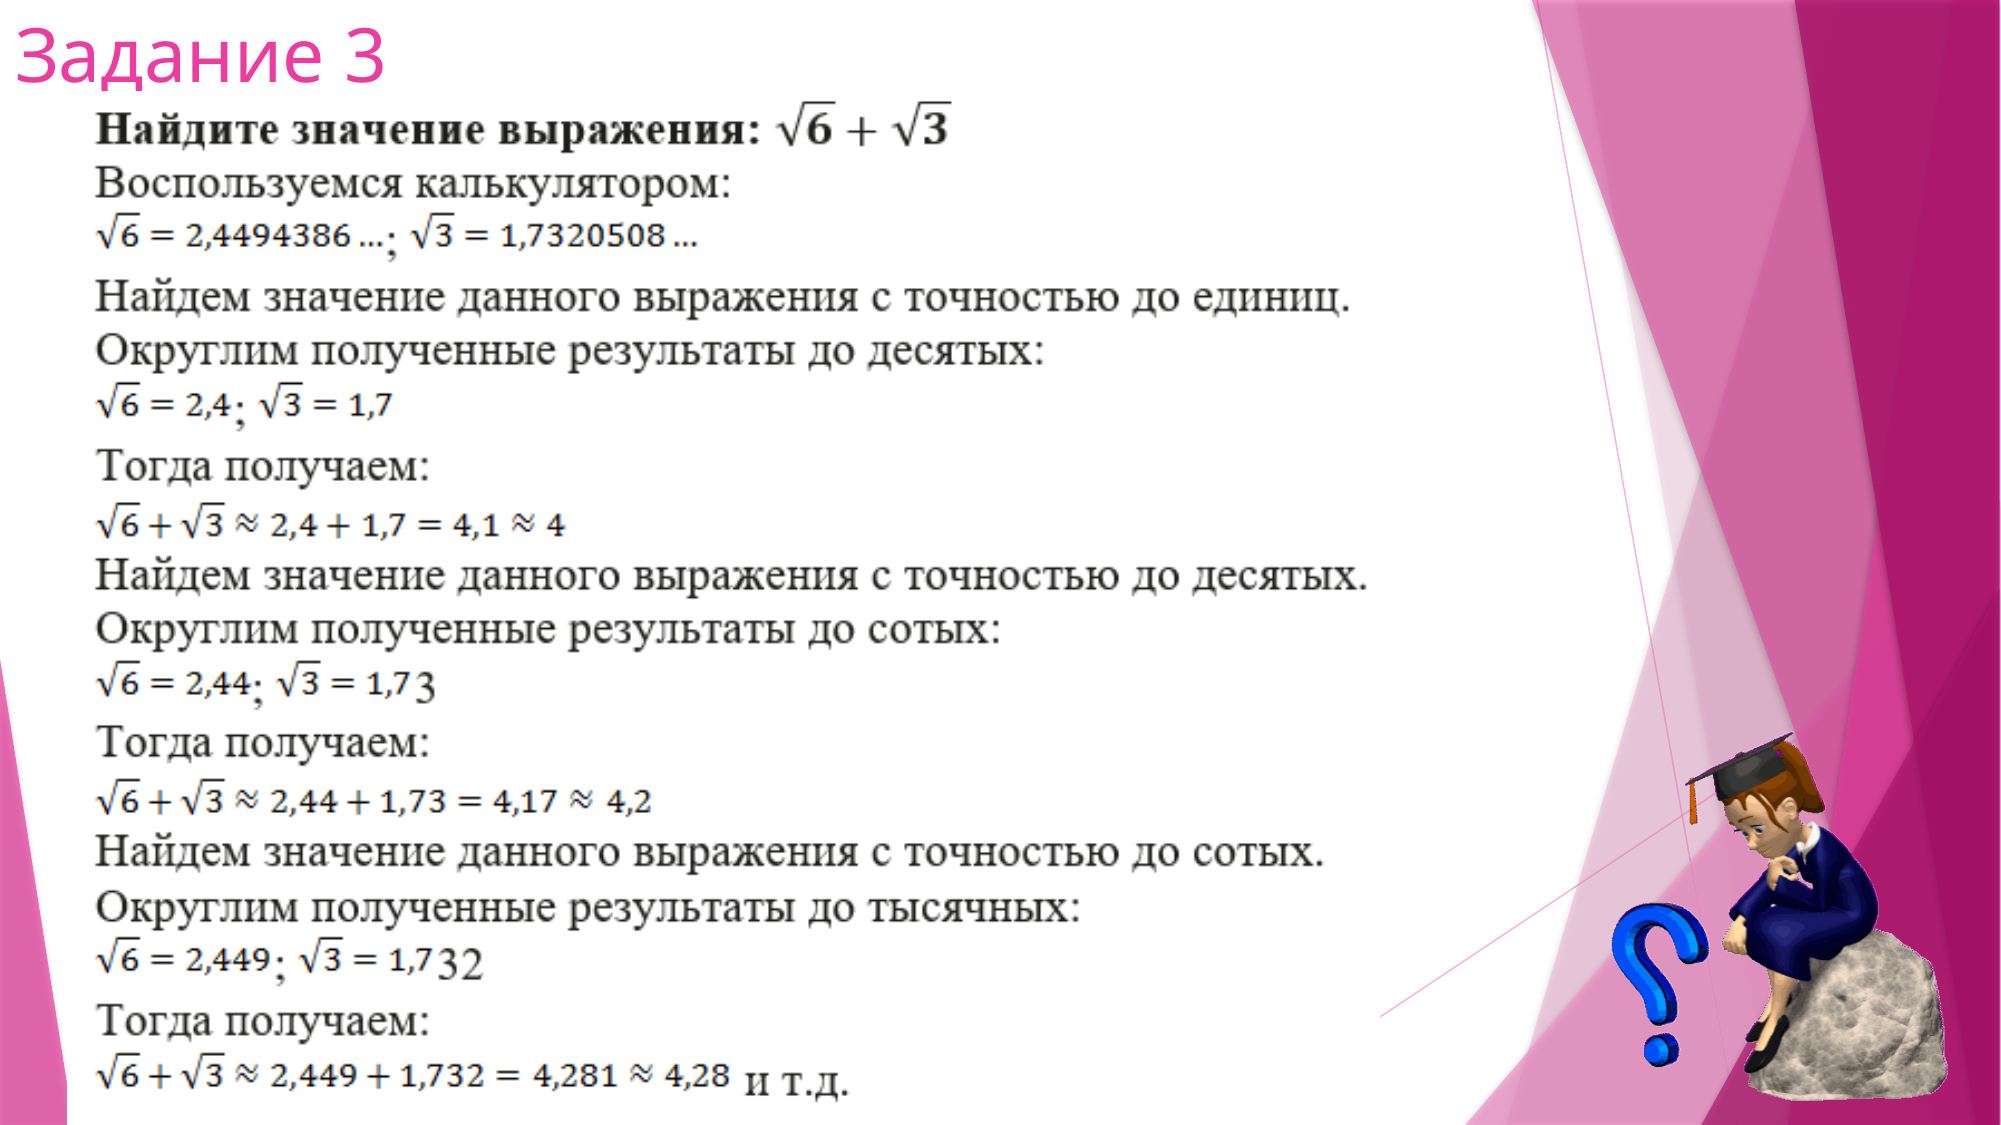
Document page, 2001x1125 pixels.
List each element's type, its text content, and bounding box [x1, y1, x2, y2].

picture [1585, 719, 1961, 1111]
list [67, 91, 1381, 1125]
title Задание 3 [0, 0, 1411, 217]
